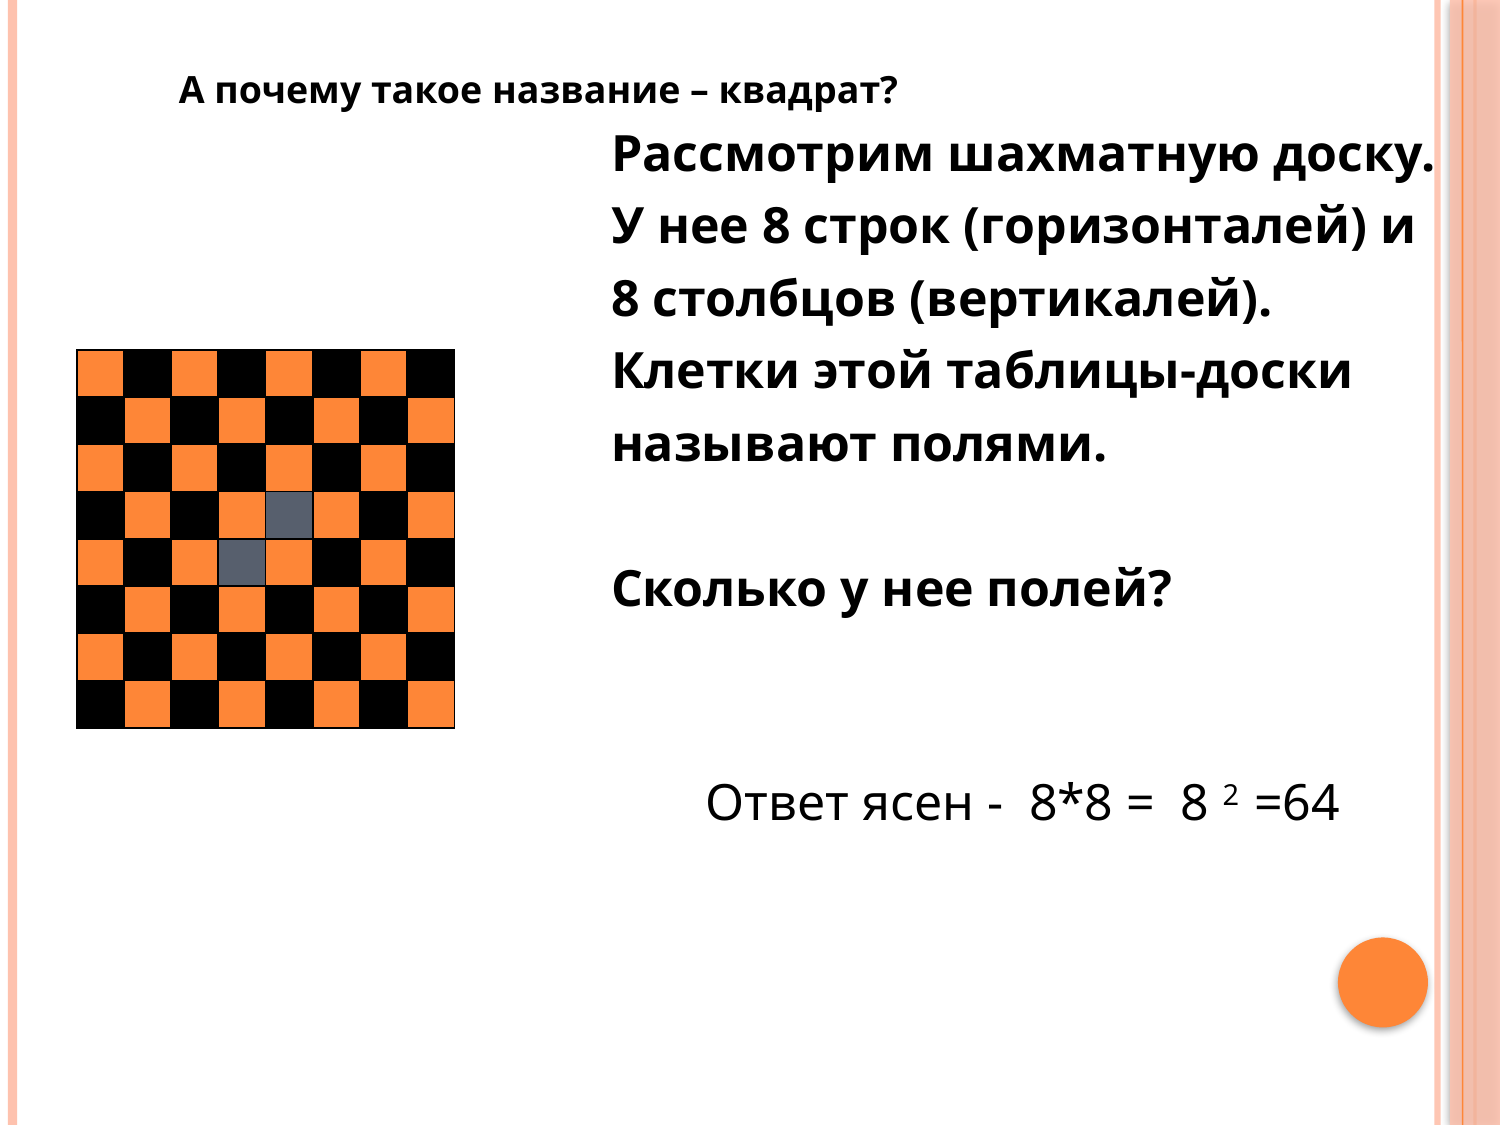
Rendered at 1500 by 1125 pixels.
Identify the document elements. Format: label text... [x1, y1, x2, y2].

text_box [218, 538, 266, 586]
text_box [266, 397, 312, 444]
text_box [312, 397, 361, 445]
text_box [312, 491, 360, 539]
text_box [76, 397, 123, 444]
text_box [219, 444, 266, 491]
text_box [219, 349, 265, 397]
text_box [123, 539, 171, 586]
text_box [266, 444, 313, 491]
text_box [76, 633, 123, 681]
text_box [360, 444, 408, 491]
text_box [123, 397, 171, 444]
text_box [171, 397, 218, 444]
text_box [360, 349, 407, 397]
text_box [313, 349, 360, 397]
text_box [219, 491, 266, 538]
text_box [266, 491, 312, 538]
list Рассмотрим шахматную доску. У нее 8 строк (горизонталей) и 8 столбцов (вертикалей). Клетки этой таблицы-доски называют полями. Сколько у нее полей? [596, 113, 1471, 764]
text_box [219, 586, 266, 633]
text_box [266, 681, 313, 728]
text_box [408, 539, 455, 586]
text_box [171, 681, 219, 728]
text_box [171, 633, 219, 681]
text_box [76, 349, 123, 397]
text_box [171, 444, 219, 491]
text_box [218, 397, 266, 444]
text_box [360, 491, 408, 539]
text_box [171, 539, 218, 586]
text_box [219, 681, 266, 728]
text_box [408, 586, 455, 634]
text_box [123, 349, 171, 397]
text_box А почему такое название – квадрат? [164, 58, 1407, 119]
text_box [313, 586, 360, 634]
text_box [313, 445, 360, 491]
text_box [266, 633, 313, 681]
text_box [407, 397, 455, 445]
text_box [360, 539, 408, 586]
text_box [265, 349, 313, 397]
text_box [123, 633, 171, 681]
text_box [219, 633, 266, 681]
text_box [408, 634, 455, 681]
text_box [76, 538, 123, 586]
text_box [123, 444, 171, 491]
text_box [76, 586, 123, 633]
text_box [76, 444, 123, 492]
text_box [76, 492, 123, 538]
text_box [313, 634, 360, 681]
text_box [361, 397, 407, 444]
text_box [123, 491, 171, 539]
text_box [123, 681, 171, 728]
text_box [313, 539, 360, 586]
text_box [407, 349, 455, 397]
text_box [360, 586, 408, 634]
text_box [266, 586, 313, 633]
text_box [408, 445, 455, 491]
text_box Ответ ясен - 8*8 = 8 2 =64 [690, 763, 1436, 838]
text_box [171, 586, 219, 633]
text_box [171, 349, 219, 397]
text_box [408, 491, 455, 539]
text_box [360, 634, 408, 681]
text_box [408, 681, 455, 728]
text_box [313, 681, 361, 728]
text_box [266, 538, 313, 586]
text_box [123, 586, 171, 633]
text_box [171, 491, 219, 539]
text_box [361, 681, 408, 728]
text_box [76, 681, 123, 728]
